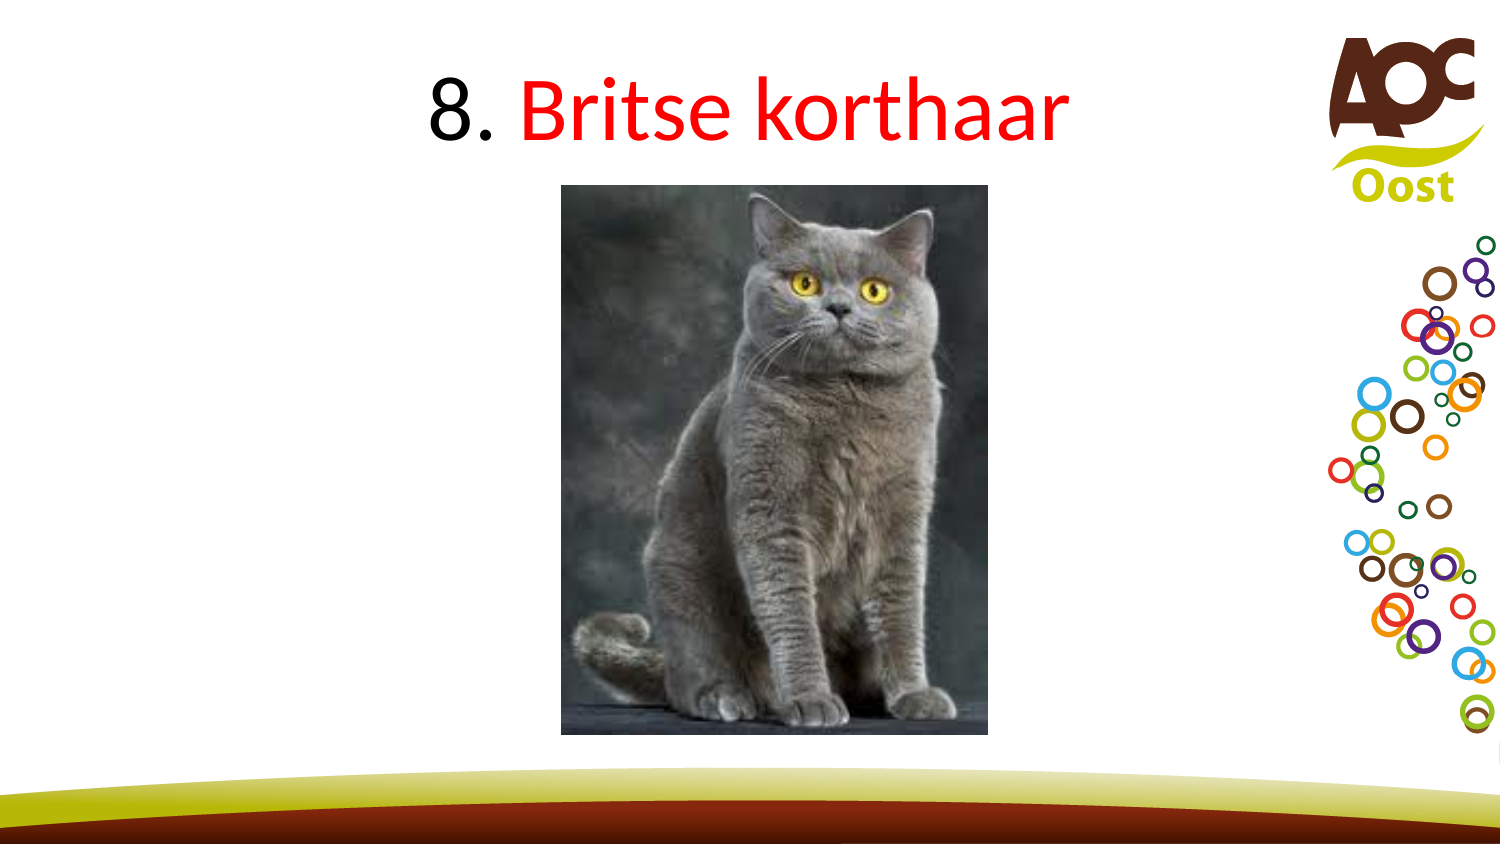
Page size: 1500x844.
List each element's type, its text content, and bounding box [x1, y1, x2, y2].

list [560, 185, 988, 735]
title 8. Britse korthaar [75, 33, 1425, 175]
picture [0, 0, 1500, 844]
